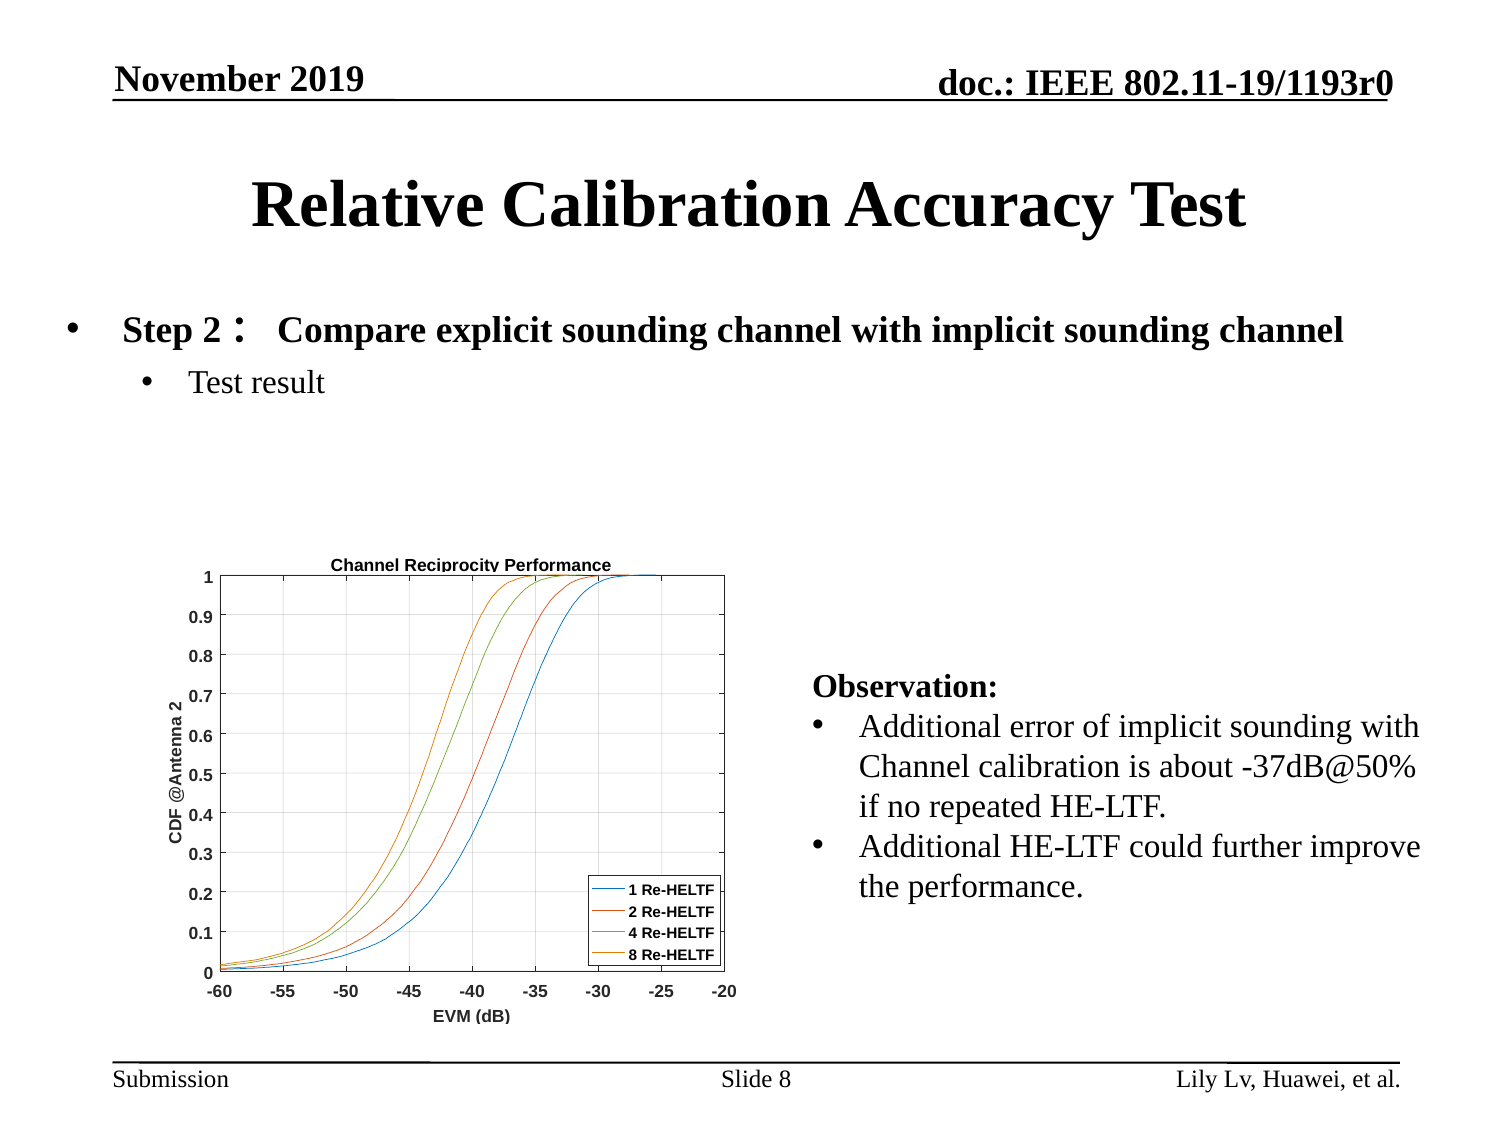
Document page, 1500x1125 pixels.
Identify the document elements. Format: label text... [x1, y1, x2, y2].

slide_number Slide 8 [712, 1061, 800, 1123]
text_box Observation: Additional error of implicit sounding with Channel calibration is about -37dB@50% if no repeated HE-LTF. Additional HE-LTF could further improve the performance. [797, 656, 1447, 912]
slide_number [114, 54, 493, 100]
title Relative Calibration Accuracy Test [112, 112, 1388, 288]
footer Lily Lv, Huawei, et al. [902, 1061, 1402, 1093]
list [135, 538, 786, 1024]
